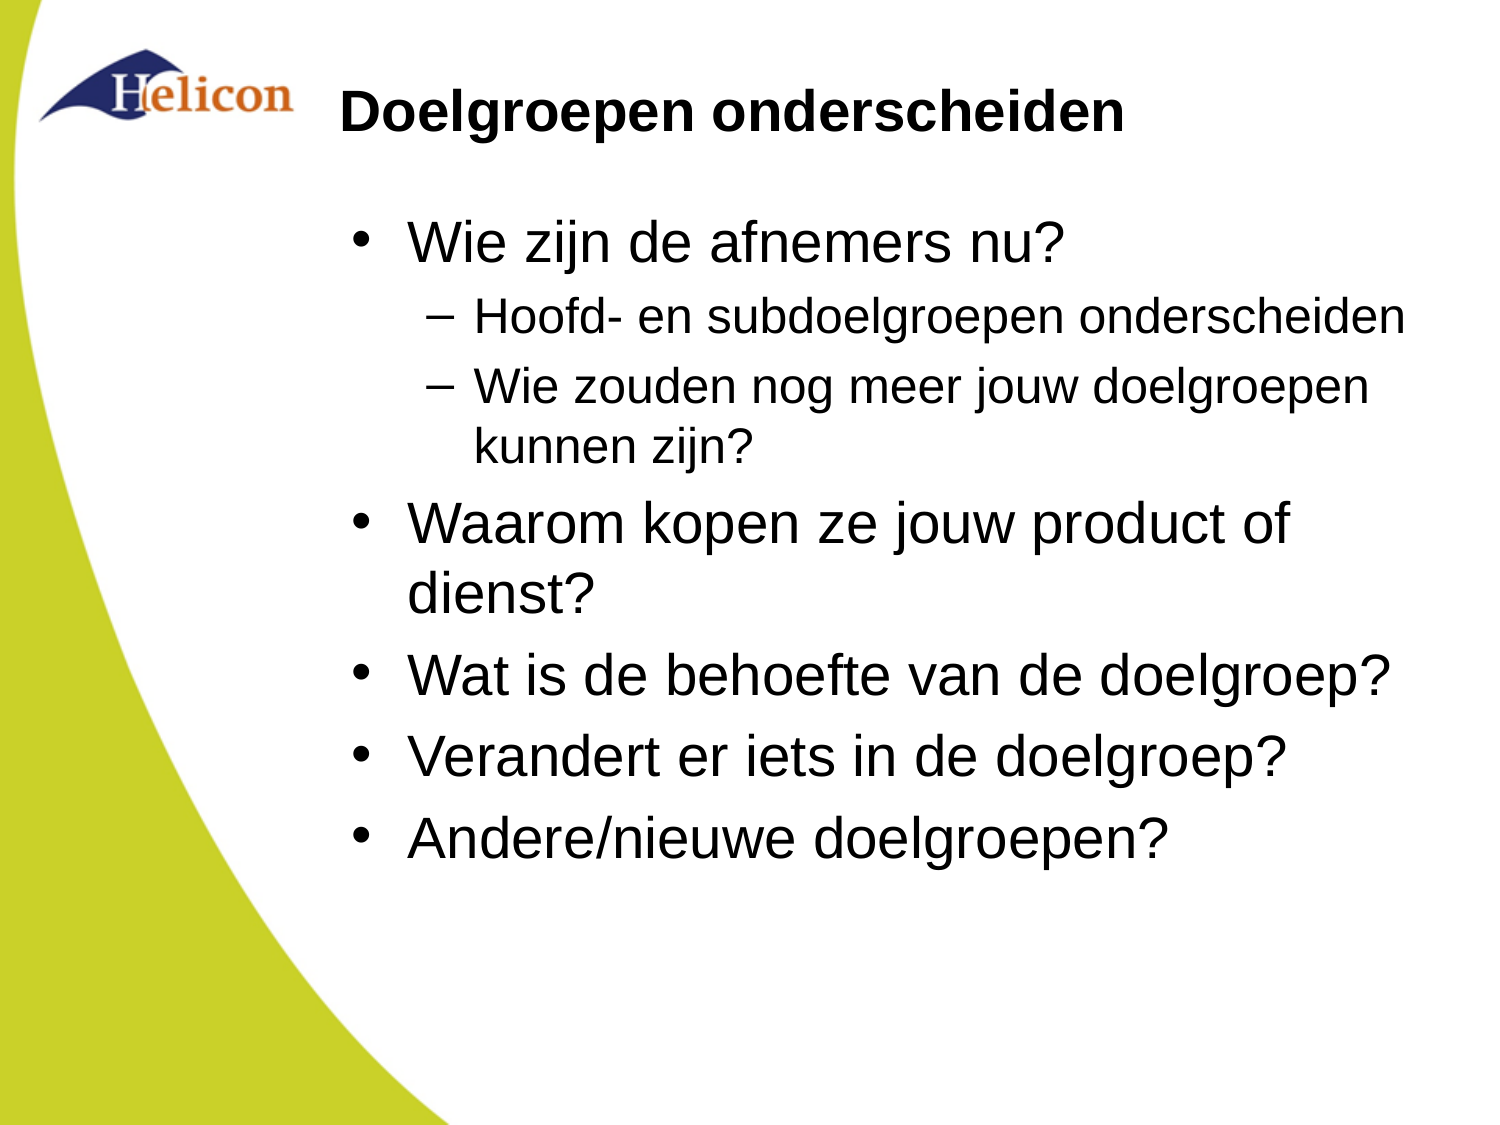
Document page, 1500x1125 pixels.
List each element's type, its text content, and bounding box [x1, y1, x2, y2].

list Wie zijn de afnemers nu? Hoofd- en subdoelgroepen onderscheiden Wie zouden nog meer jouw doelgroepen kunnen zijn? Waarom kopen ze jouw product of dienst? Wat is de behoefte van de doelgroep? Verandert er iets in de doelgroep? Andere/nieuwe doelgroepen? [336, 196, 1425, 1005]
picture [0, 0, 1500, 1125]
title Doelgroepen onderscheiden [324, 54, 1415, 161]
